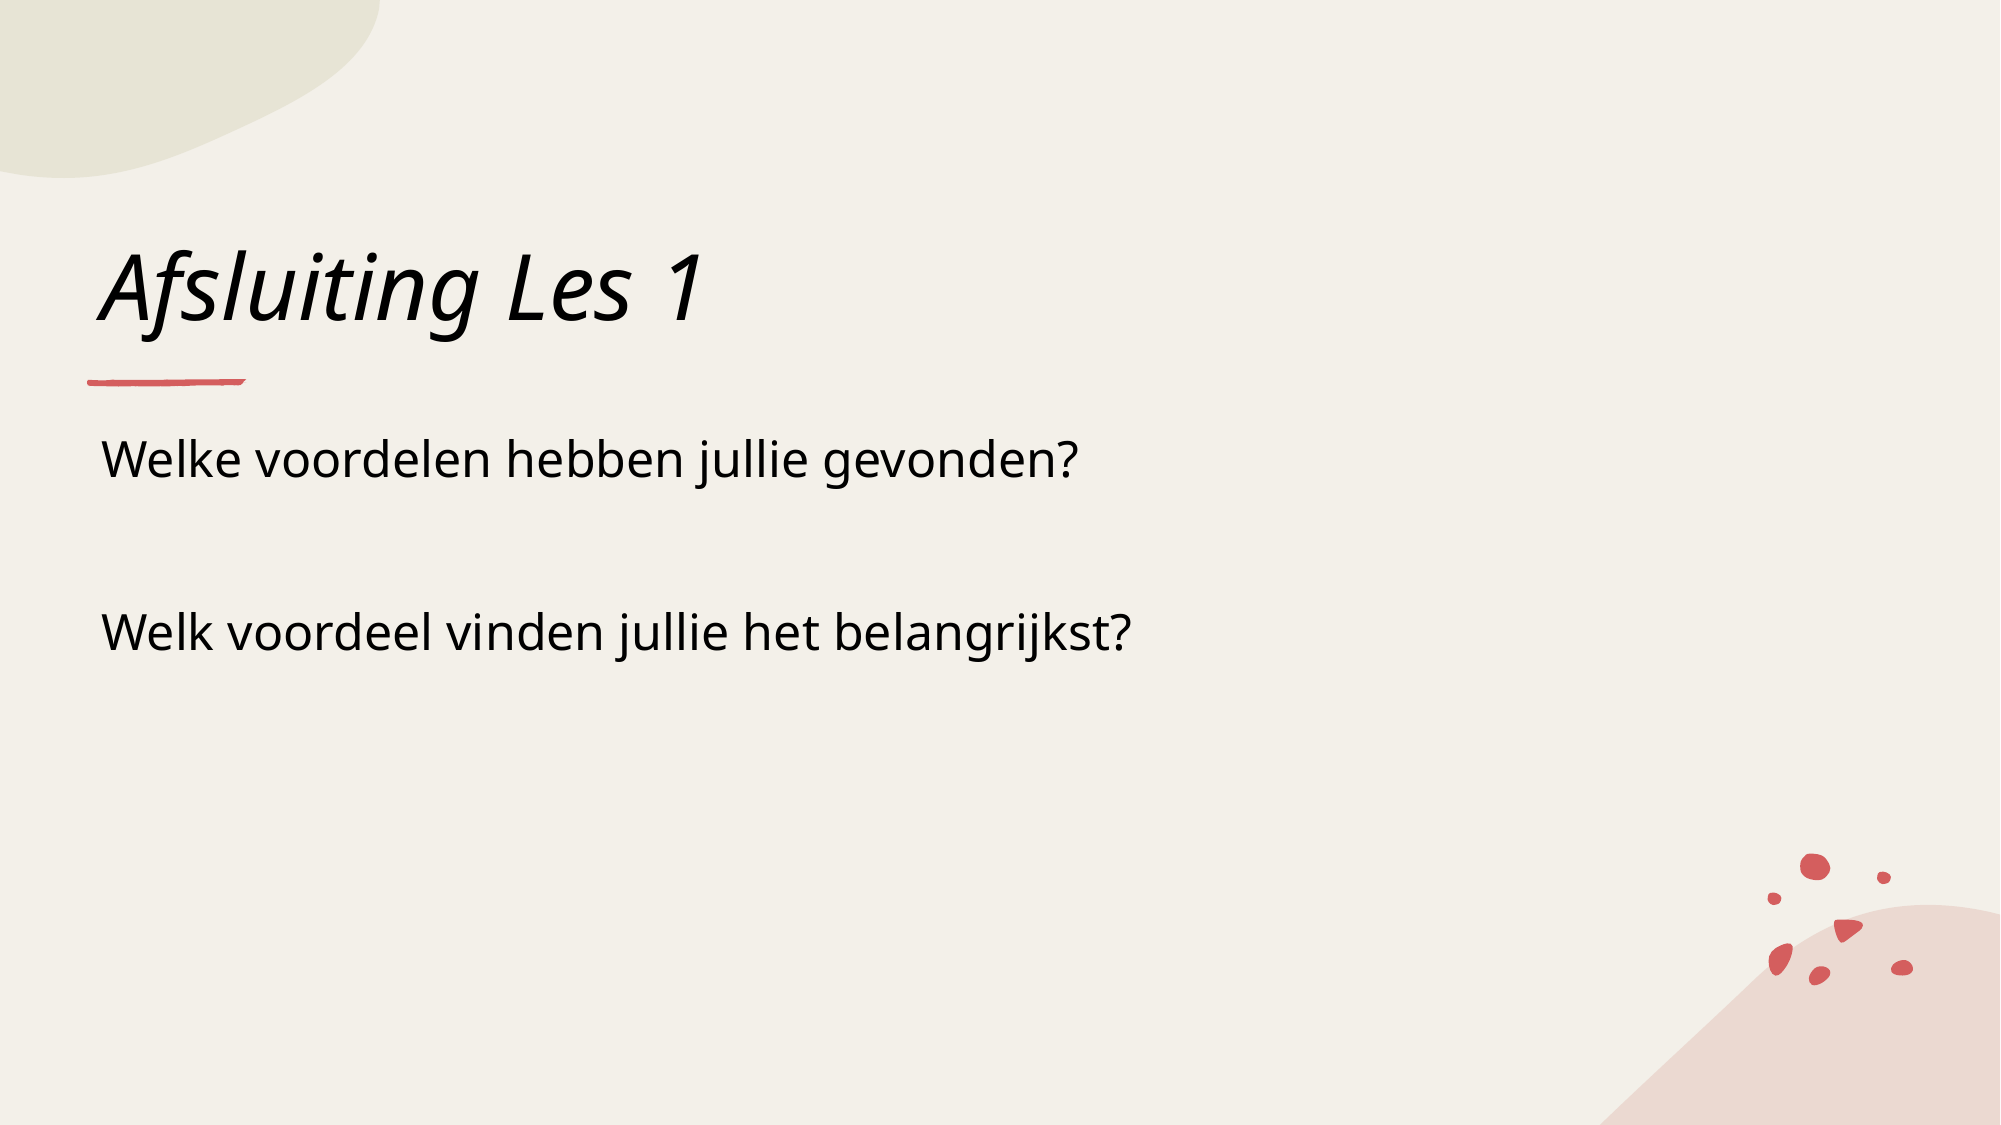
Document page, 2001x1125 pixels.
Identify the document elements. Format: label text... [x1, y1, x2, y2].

title Afsluiting Les 1 [86, 129, 1740, 347]
list Welke voordelen hebben jullie gevonden? Welk voordeel vinden jullie het belangrijkst? [86, 413, 1740, 996]
